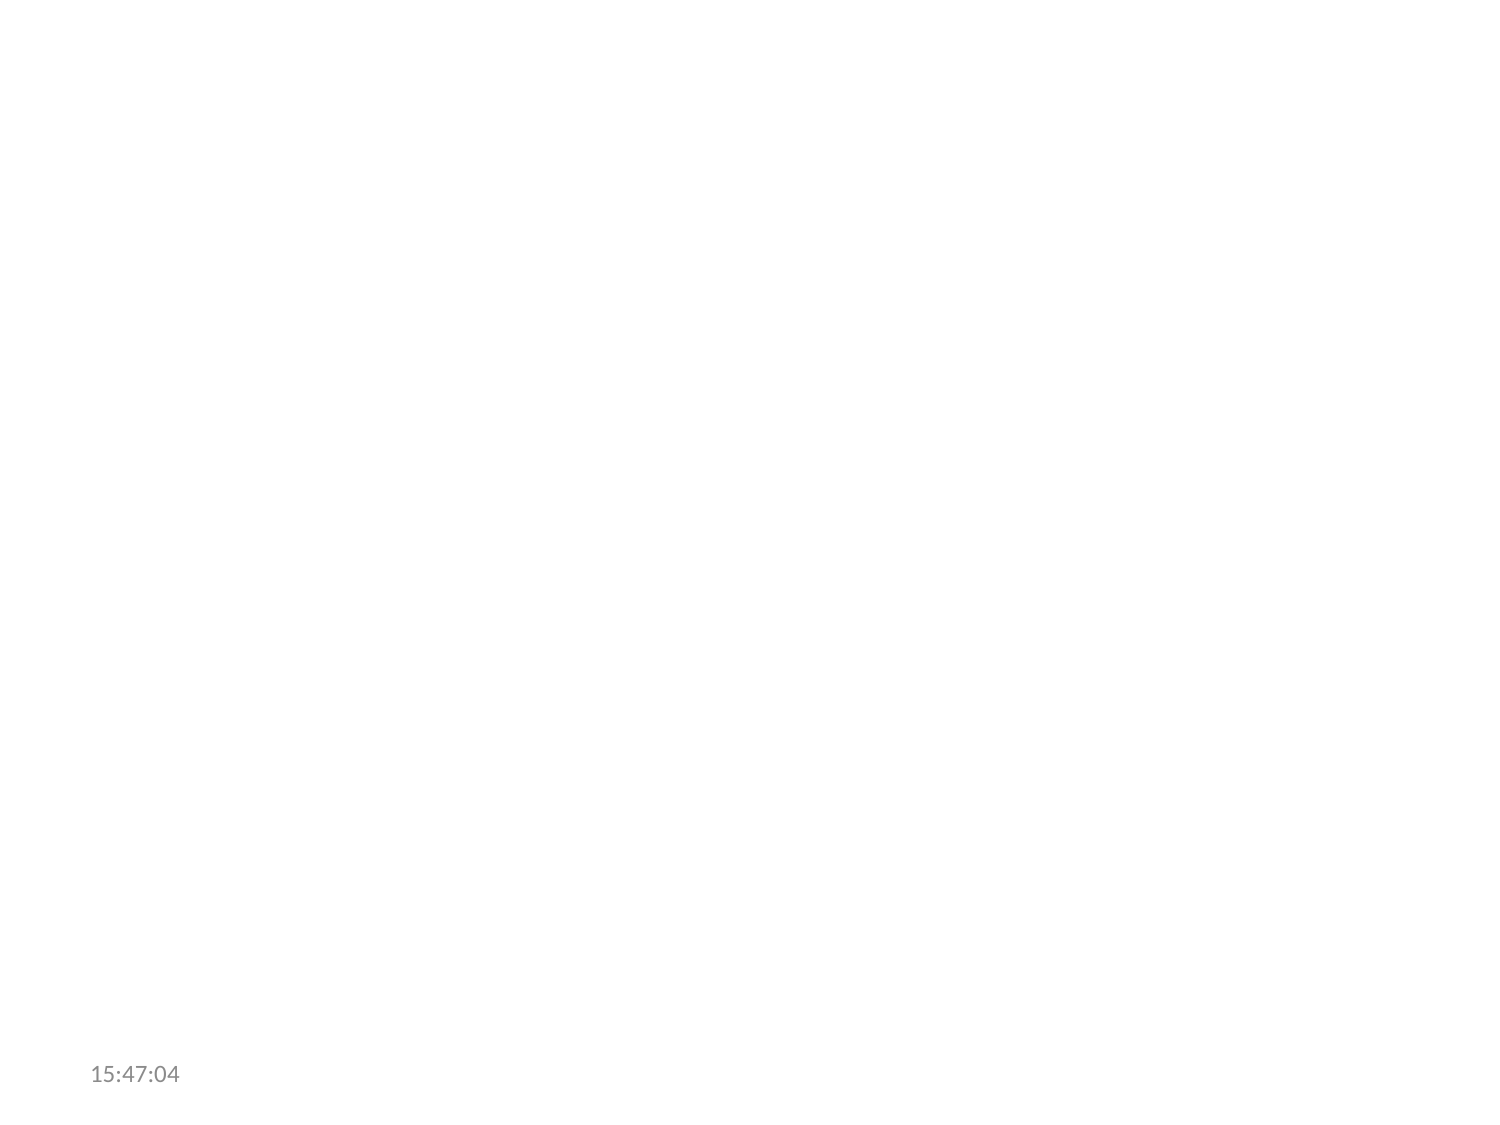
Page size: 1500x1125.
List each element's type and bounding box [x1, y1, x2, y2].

slide_number [75, 1042, 425, 1103]
